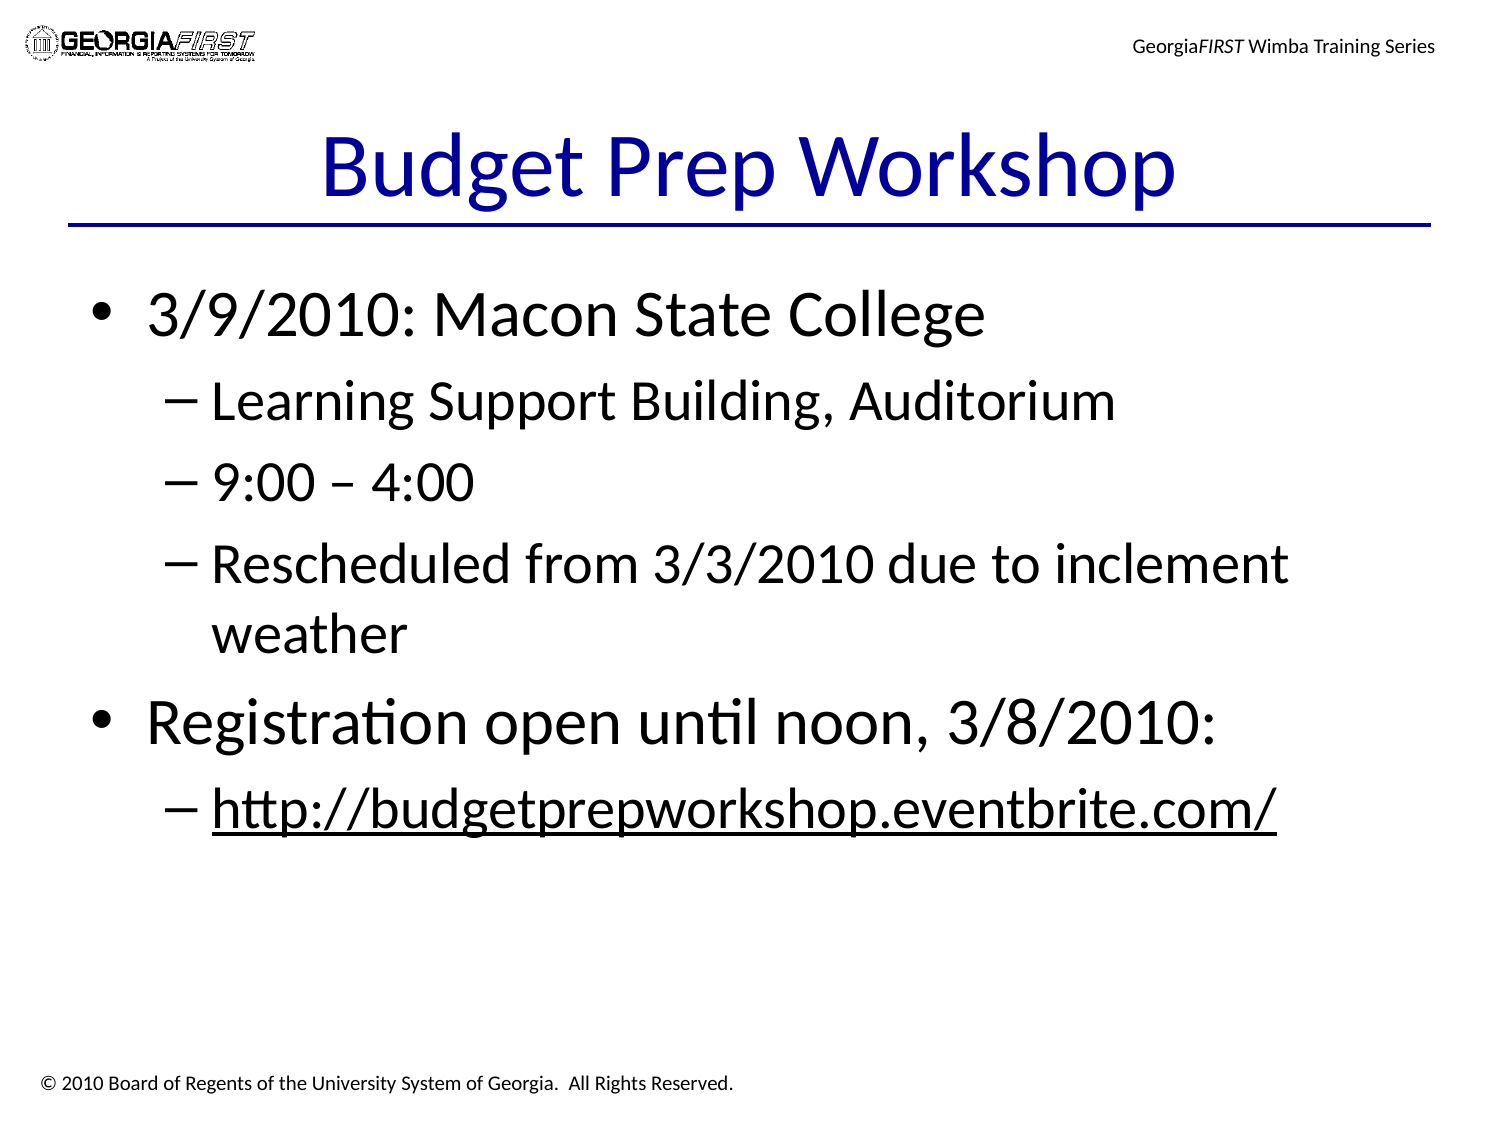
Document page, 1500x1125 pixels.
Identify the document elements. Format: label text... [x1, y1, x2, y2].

picture [24, 24, 255, 63]
list 3/9/2010: Macon State College Learning Support Building, Auditorium 9:00 – 4:00 Rescheduled from 3/3/2010 due to inclement weather Registration open until noon, 3/8/2010: http://budgetprepworkshop.eventbrite.com/ [75, 262, 1425, 1005]
title Budget Prep Workshop [75, 87, 1425, 233]
